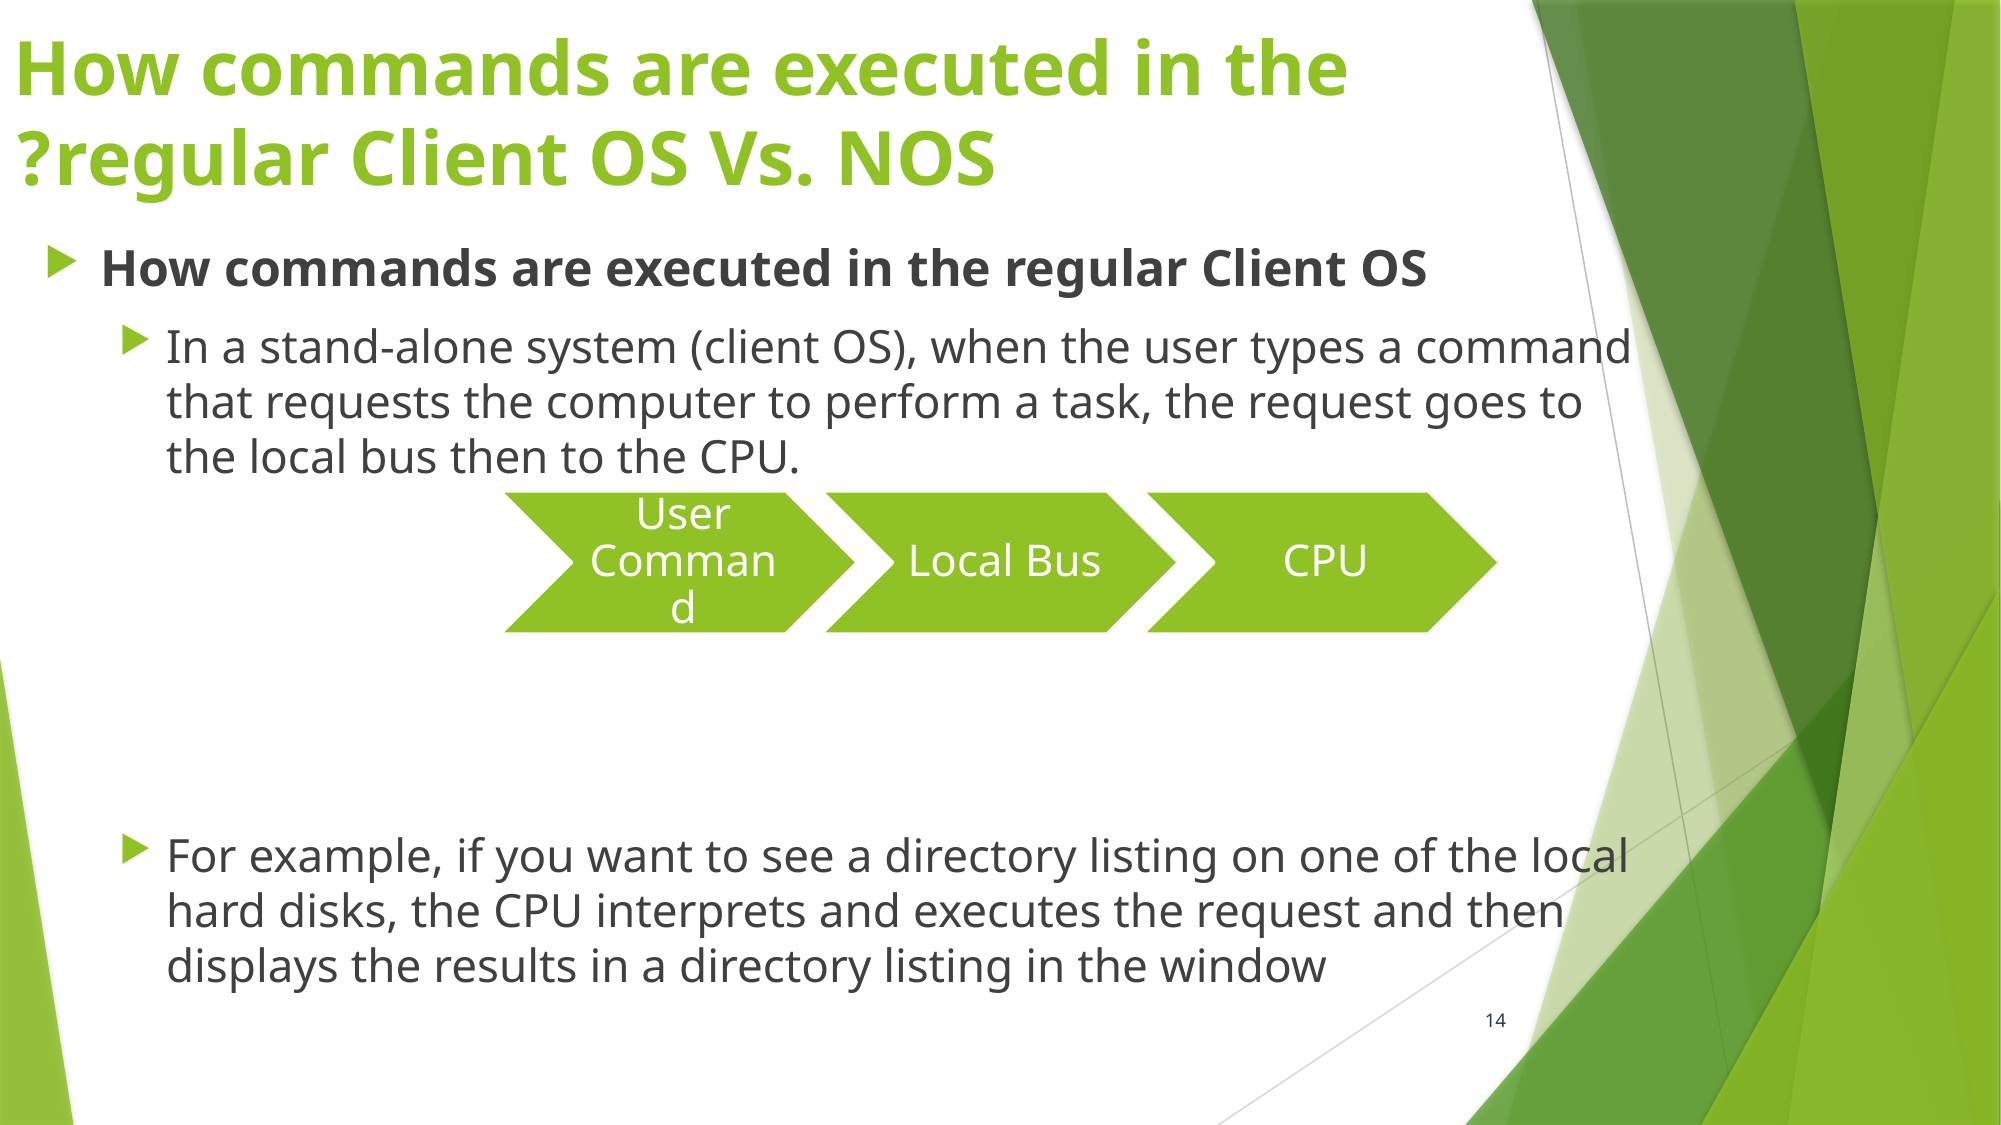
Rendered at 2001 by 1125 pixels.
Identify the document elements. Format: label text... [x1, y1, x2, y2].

title How commands are executed in the regular Client OS Vs. NOS? [0, 12, 1582, 230]
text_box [499, 228, 1501, 897]
slide_number 14 [1409, 991, 1522, 1051]
list How commands are executed in the regular Client OS In a stand-alone system (client OS), when the user types a command that requests the computer to perform a task, the request goes to the local bus then to the CPU. For example, if you want to see a directory listing on one of the local hard disks, the CPU interprets and executes the request and then displays the results in a directory listing in the window [29, 229, 1666, 1040]
